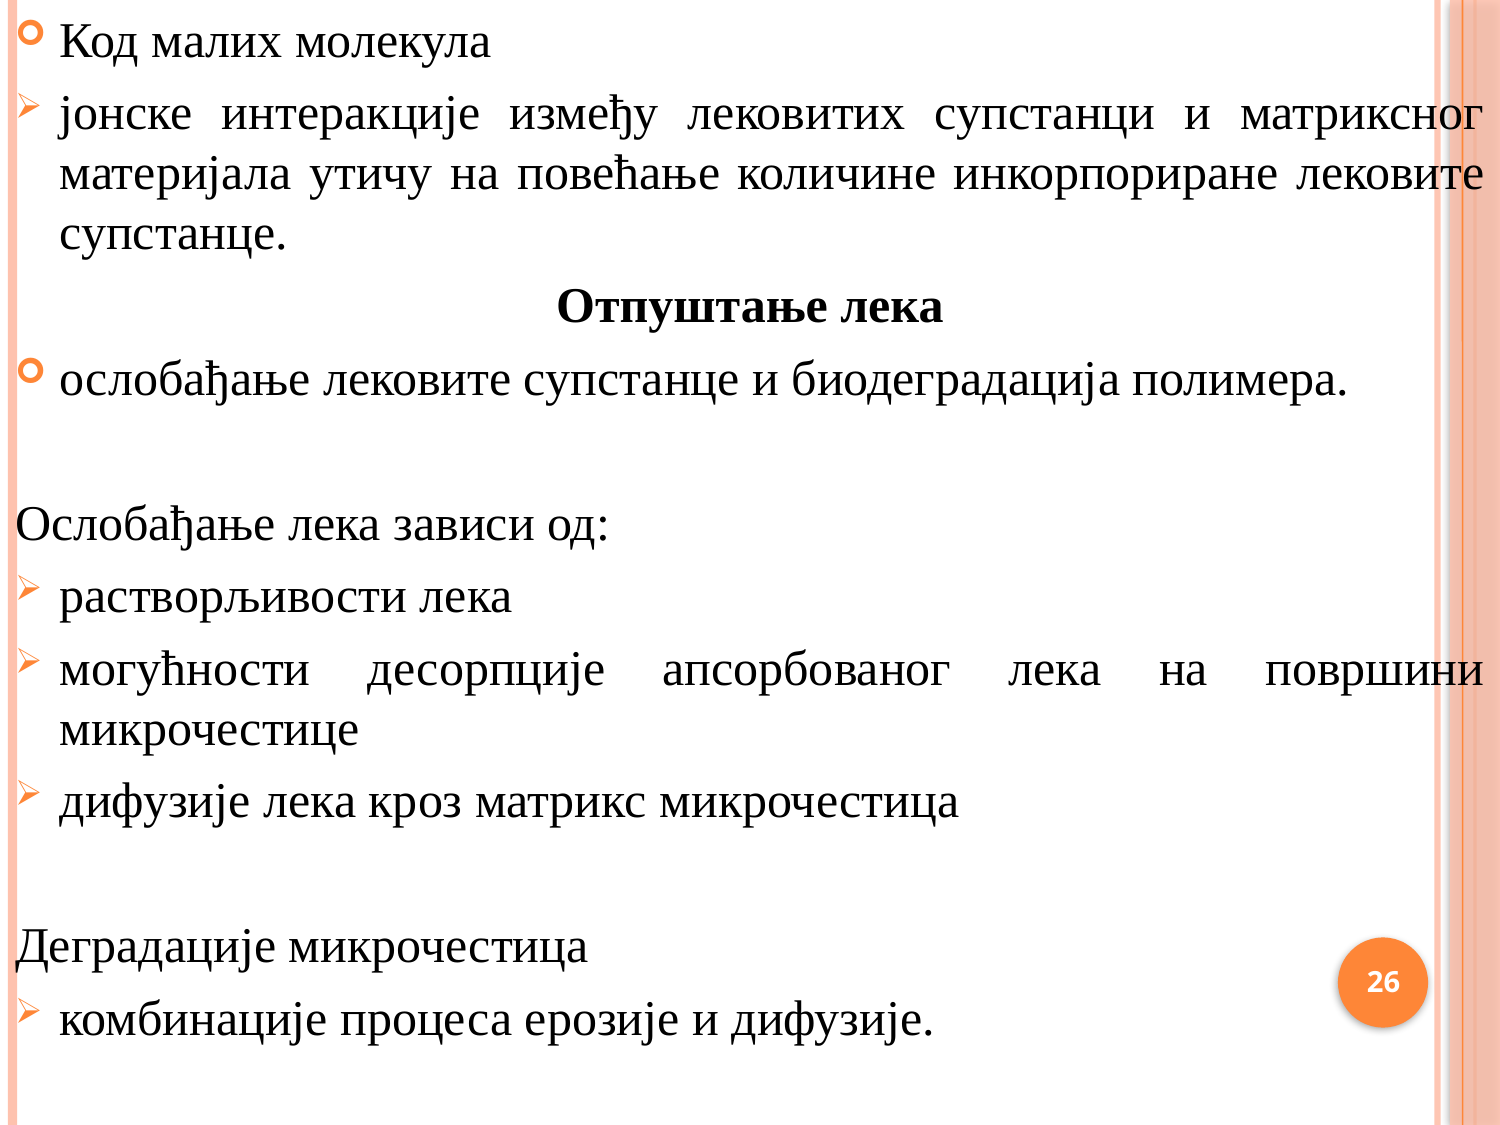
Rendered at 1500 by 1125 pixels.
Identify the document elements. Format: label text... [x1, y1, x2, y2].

slide_number 26 [1333, 940, 1434, 1026]
list Код малих молекула јонске интеракције између лековитих супстанци и матриксног материјала утичу на повећање количине инкорпориране лековите супстанце. Отпуштање лека ослобађање лековите супстанце и биодеградација полимера. Ослобађање лека зависи од: растворљивости лека могућности десорпције апсорбованог лека на површини микрочестице дифузије лека кроз матрикс микрочестица Деградације микрочестица комбинације процеса ерозије и дифузије. [0, 0, 1500, 1125]
